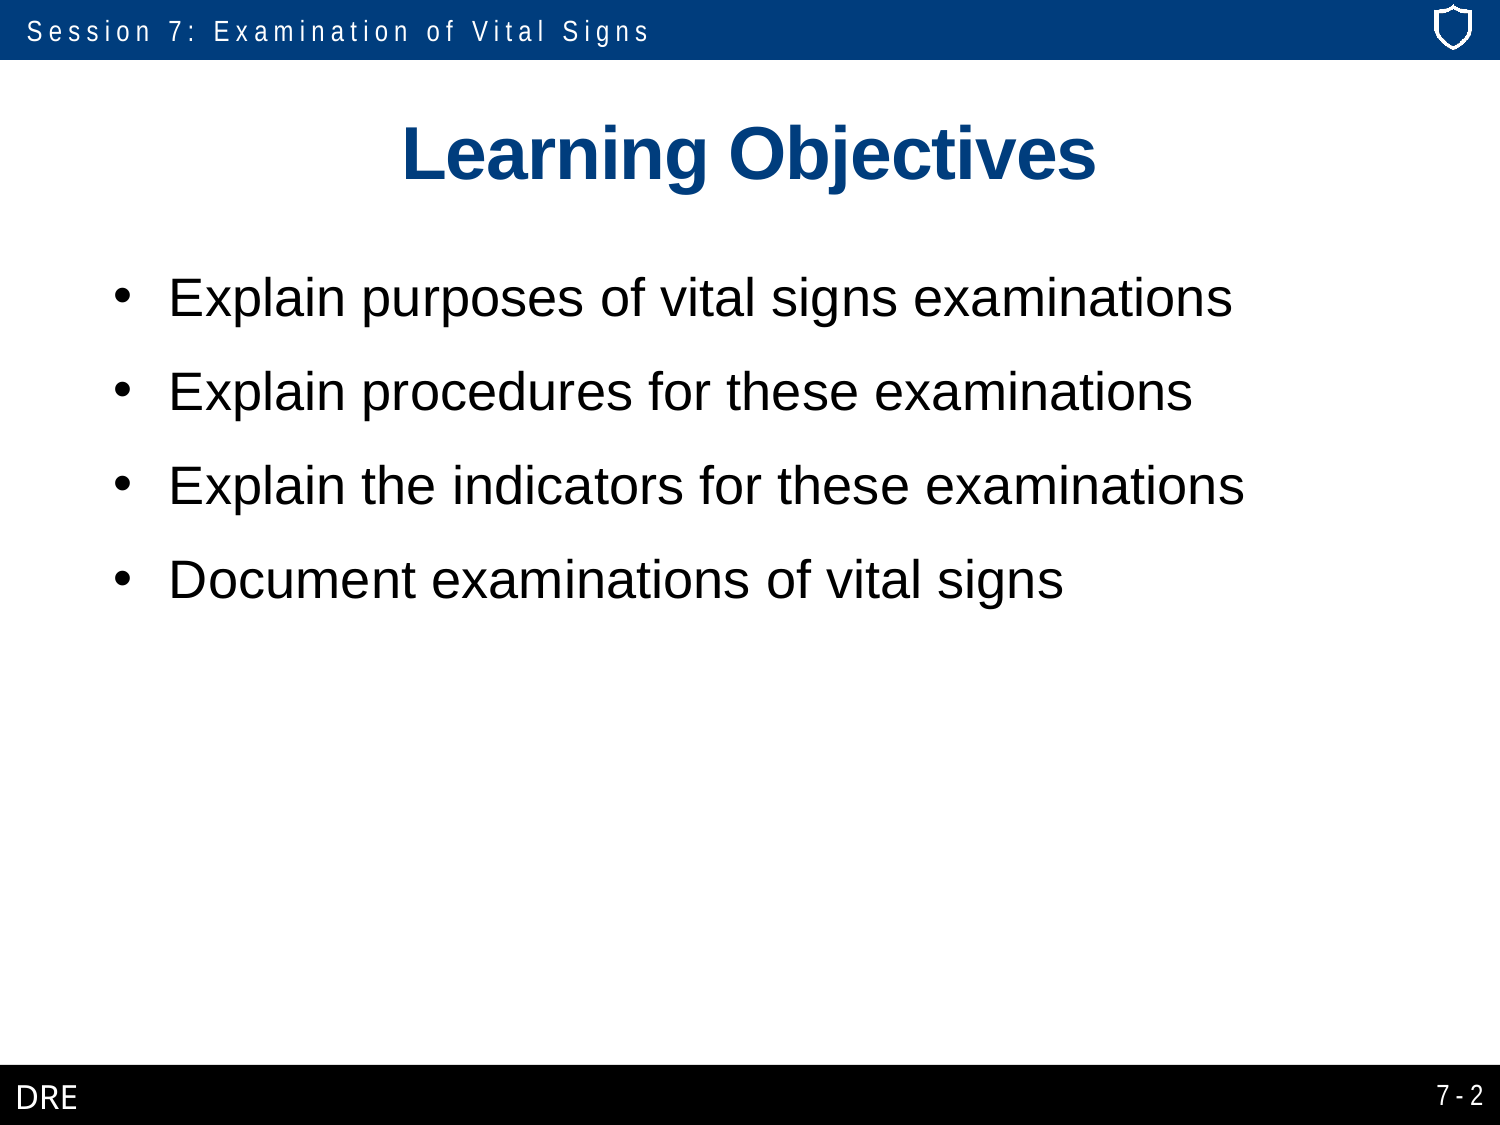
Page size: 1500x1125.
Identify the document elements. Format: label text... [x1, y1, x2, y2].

picture [1434, 4, 1472, 50]
title Learning Objectives [75, 75, 1425, 225]
list Explain purposes of vital signs examinations Explain procedures for these examinations Explain the indicators for these examinations Document examinations of vital signs [75, 254, 1425, 1005]
slide_number 7-2 [1218, 1063, 1499, 1124]
